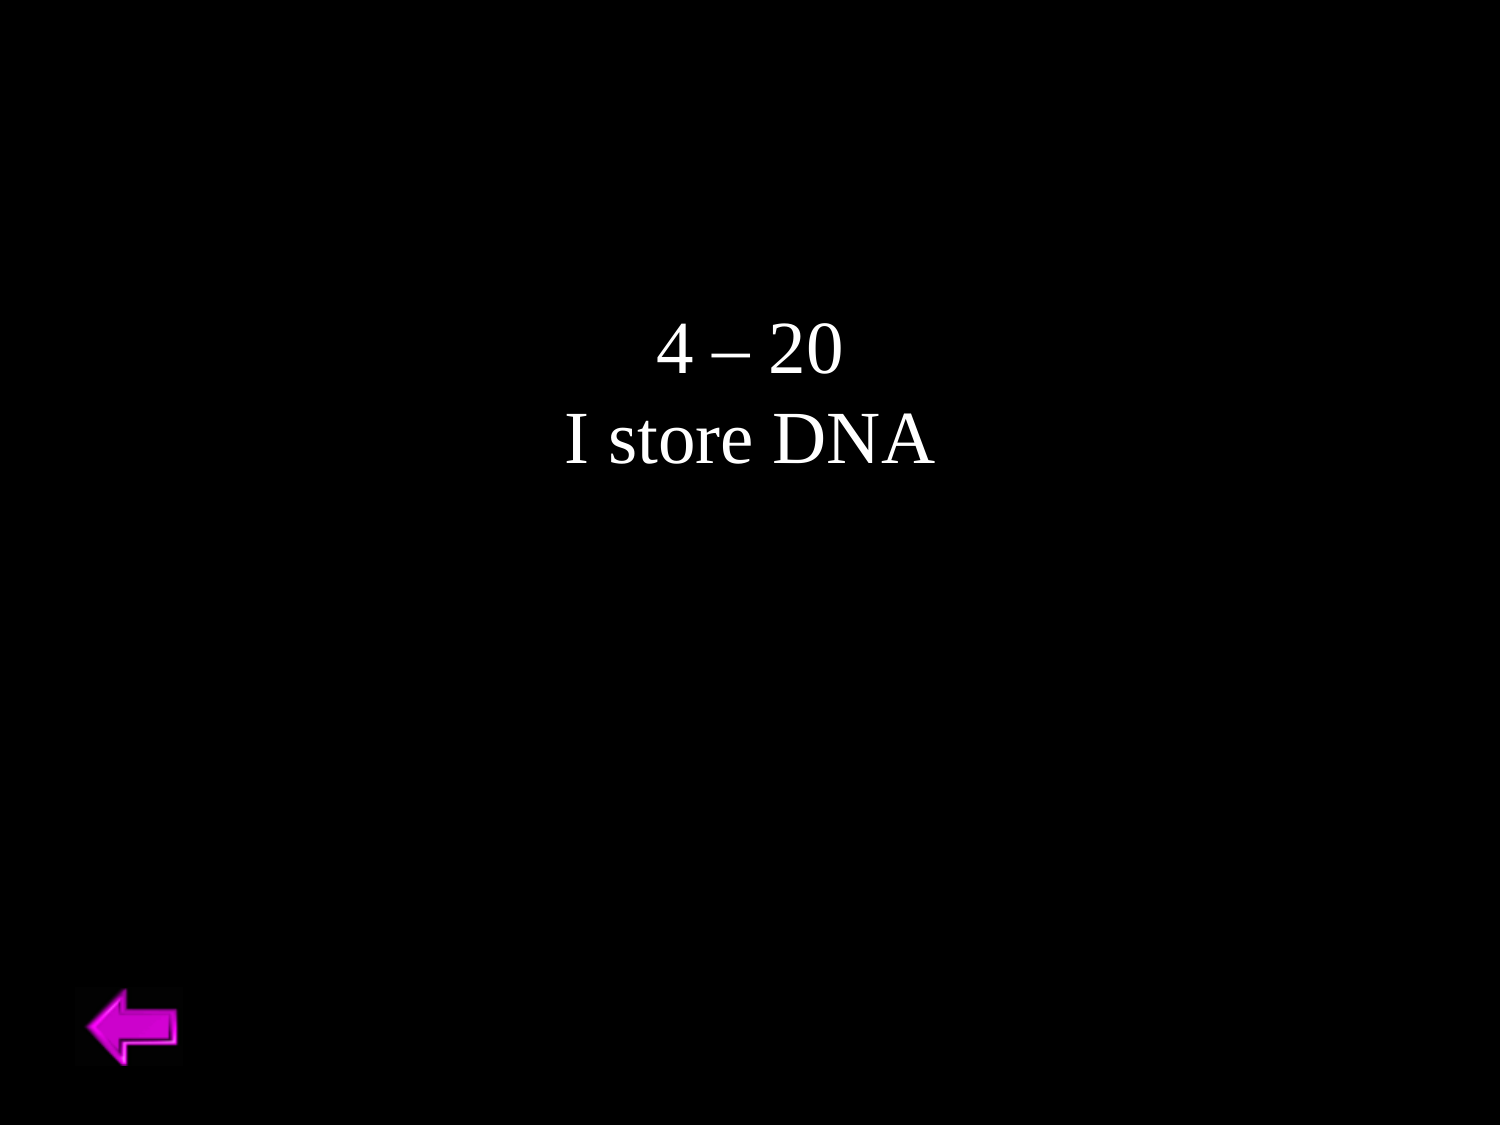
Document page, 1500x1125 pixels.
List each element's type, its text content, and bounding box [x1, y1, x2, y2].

text_box 4 – 20 I store DNA [12, 290, 1488, 486]
picture [74, 987, 183, 1066]
